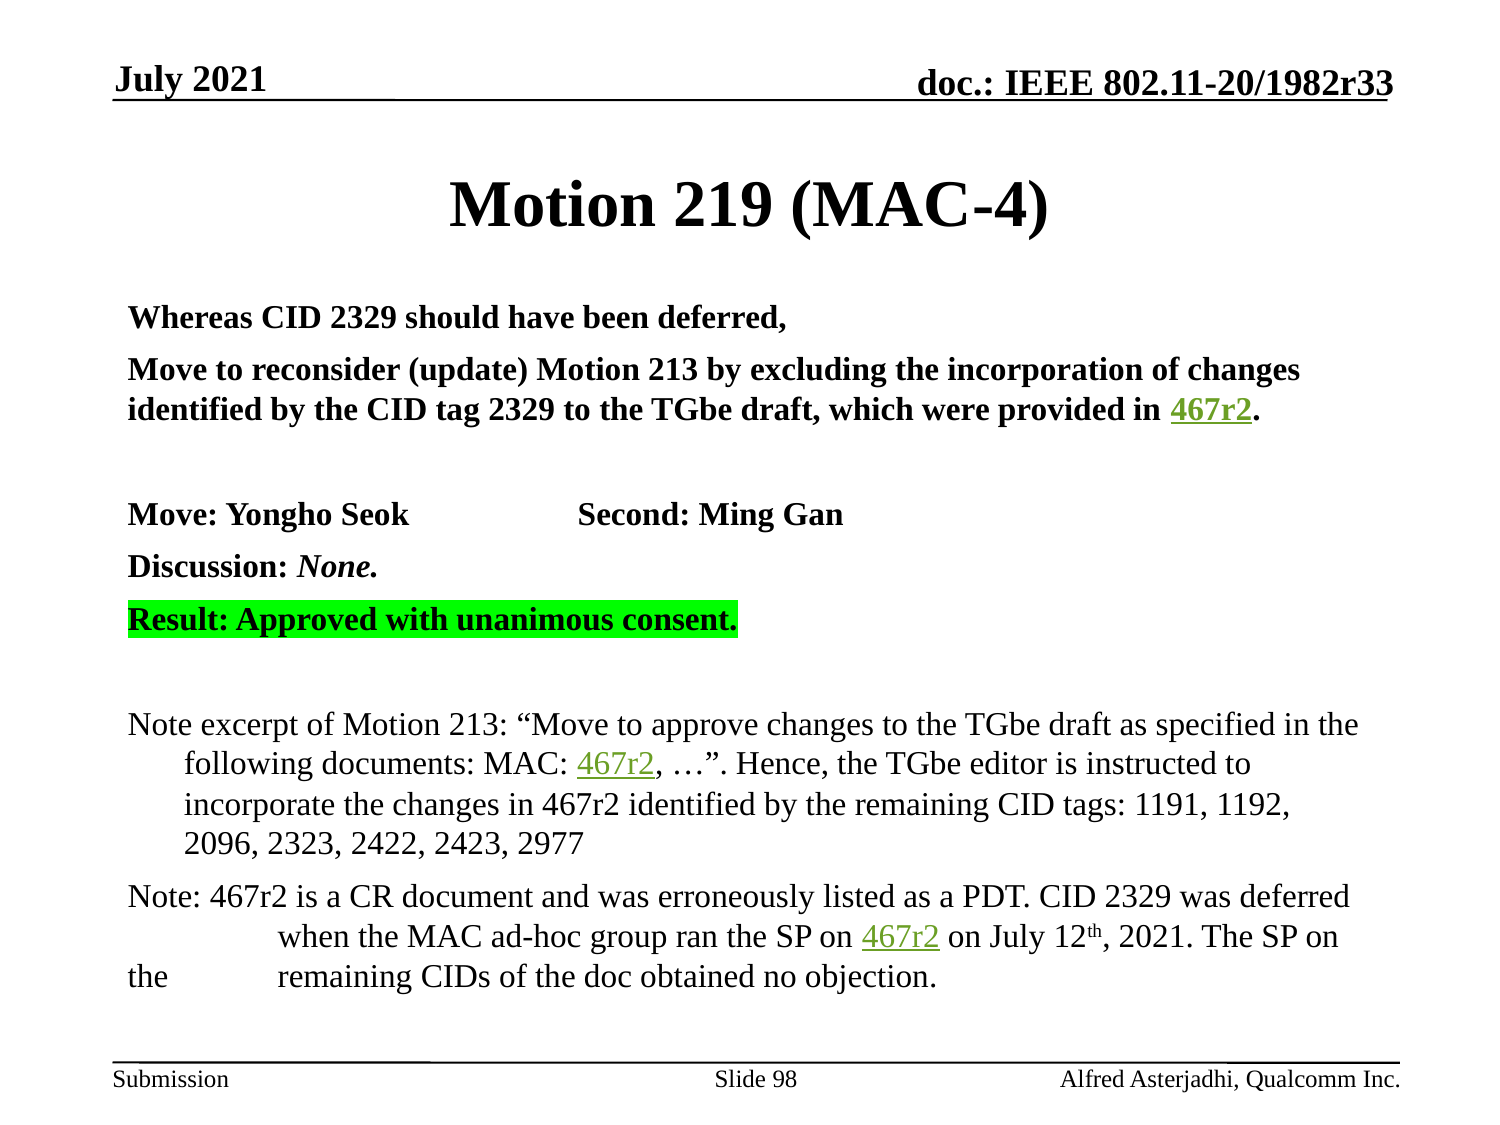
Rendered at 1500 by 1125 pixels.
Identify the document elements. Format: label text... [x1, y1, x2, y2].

slide_number Slide 98 [712, 1061, 800, 1123]
list Whereas CID 2329 should have been deferred, Move to reconsider (update) Motion 213 by excluding the incorporation of changes identified by the CID tag 2329 to the TGbe draft, which were provided in 467r2. Move: Yongho Seok Second: Ming Gan Discussion: None. Result: Approved with unanimous consent. Note excerpt of Motion 213: “Move to approve changes to the TGbe draft as specified in the following documents: MAC: 467r2, …”. Hence, the TGbe editor is instructed to incorporate the changes in 467r2 identified by the remaining CID tags: 1191, 1192, 2096, 2323, 2422, 2423, 2977 Note: 467r2 is a CR document and was erroneously listed as a PDT. CID 2329 was deferred when the MAC ad-hoc group ran the SP on 467r2 on July 12th, 2021. The SP on the remaining CIDs of the doc obtained no objection. [112, 286, 1388, 1063]
footer Alfred Asterjadhi, Qualcomm Inc. [878, 1061, 1402, 1093]
title Motion 219 (MAC-4) [112, 112, 1388, 286]
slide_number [114, 54, 423, 100]
